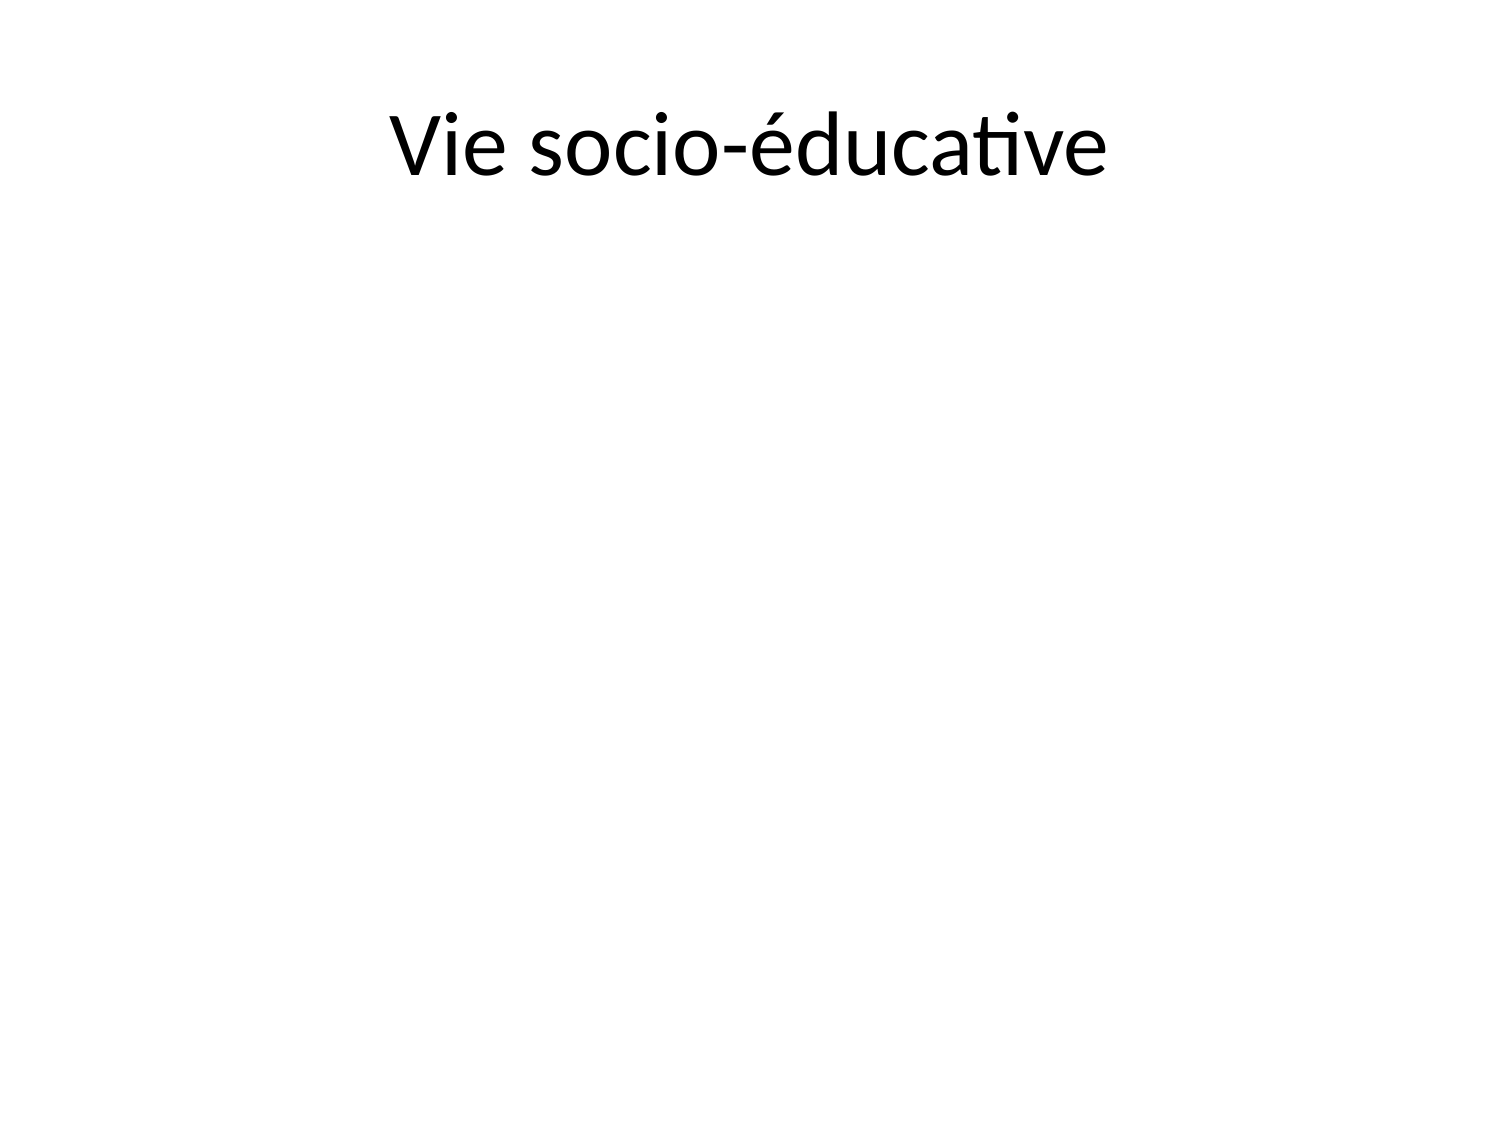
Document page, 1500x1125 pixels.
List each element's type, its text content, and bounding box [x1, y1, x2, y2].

title Vie socio-éducative [75, 45, 1425, 233]
